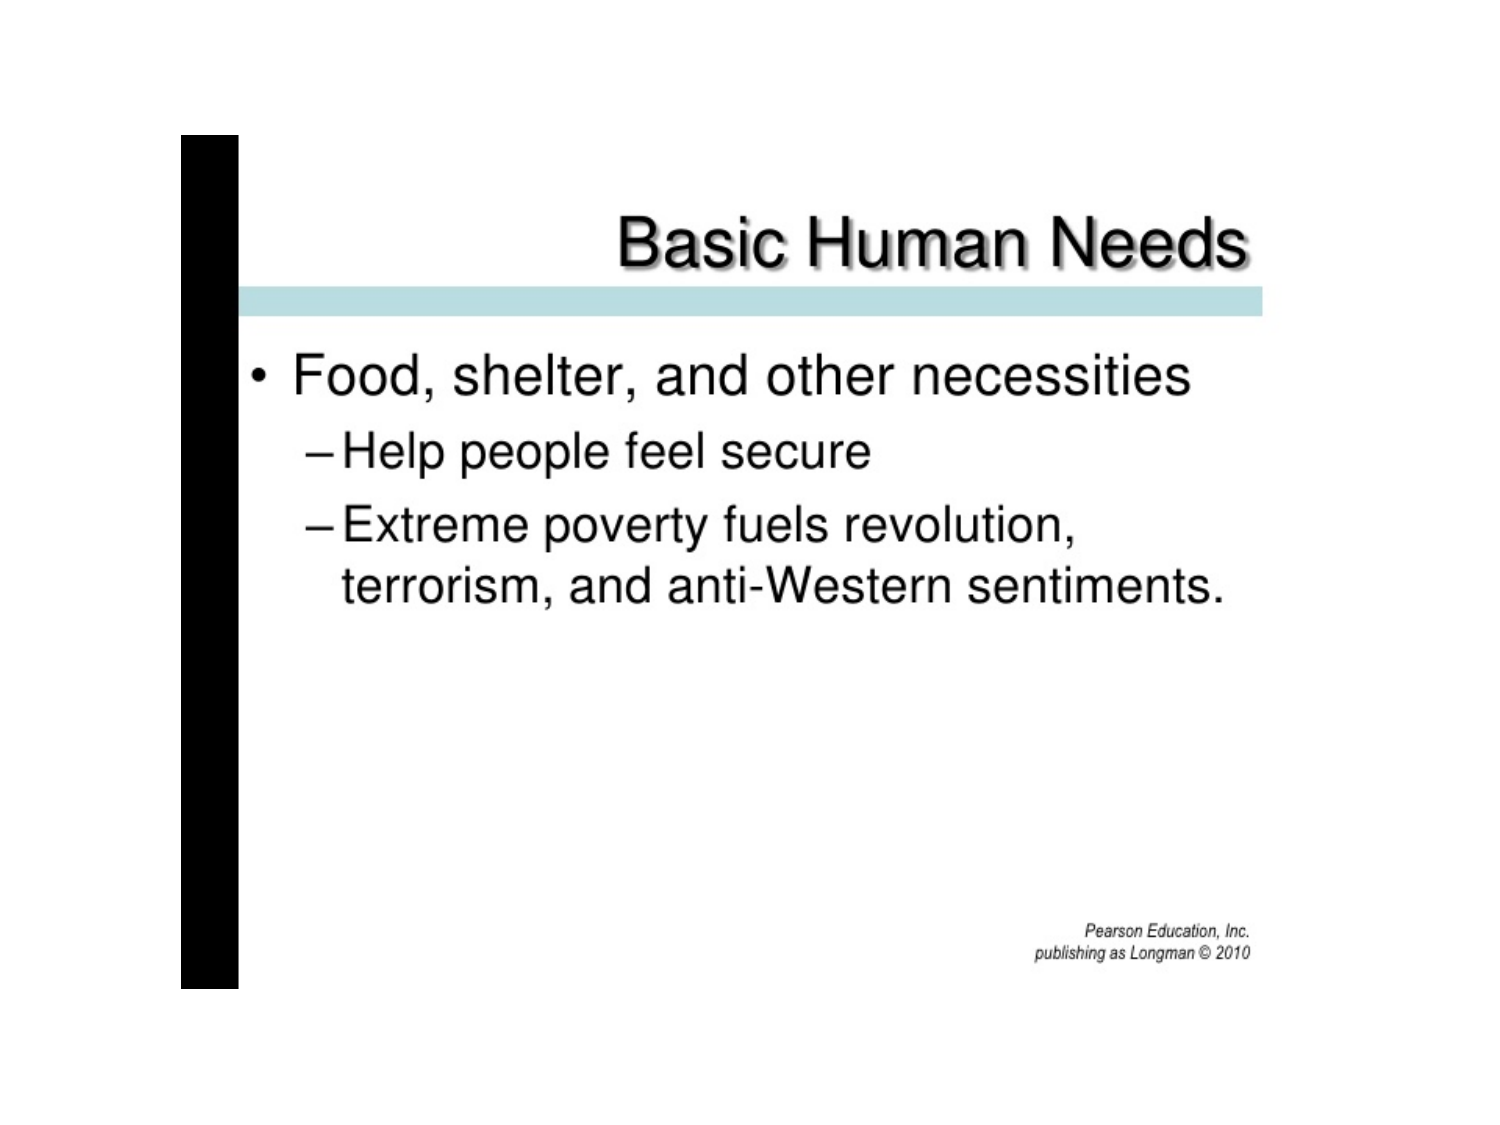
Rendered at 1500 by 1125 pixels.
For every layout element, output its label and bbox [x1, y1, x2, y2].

picture [180, 135, 1319, 990]
